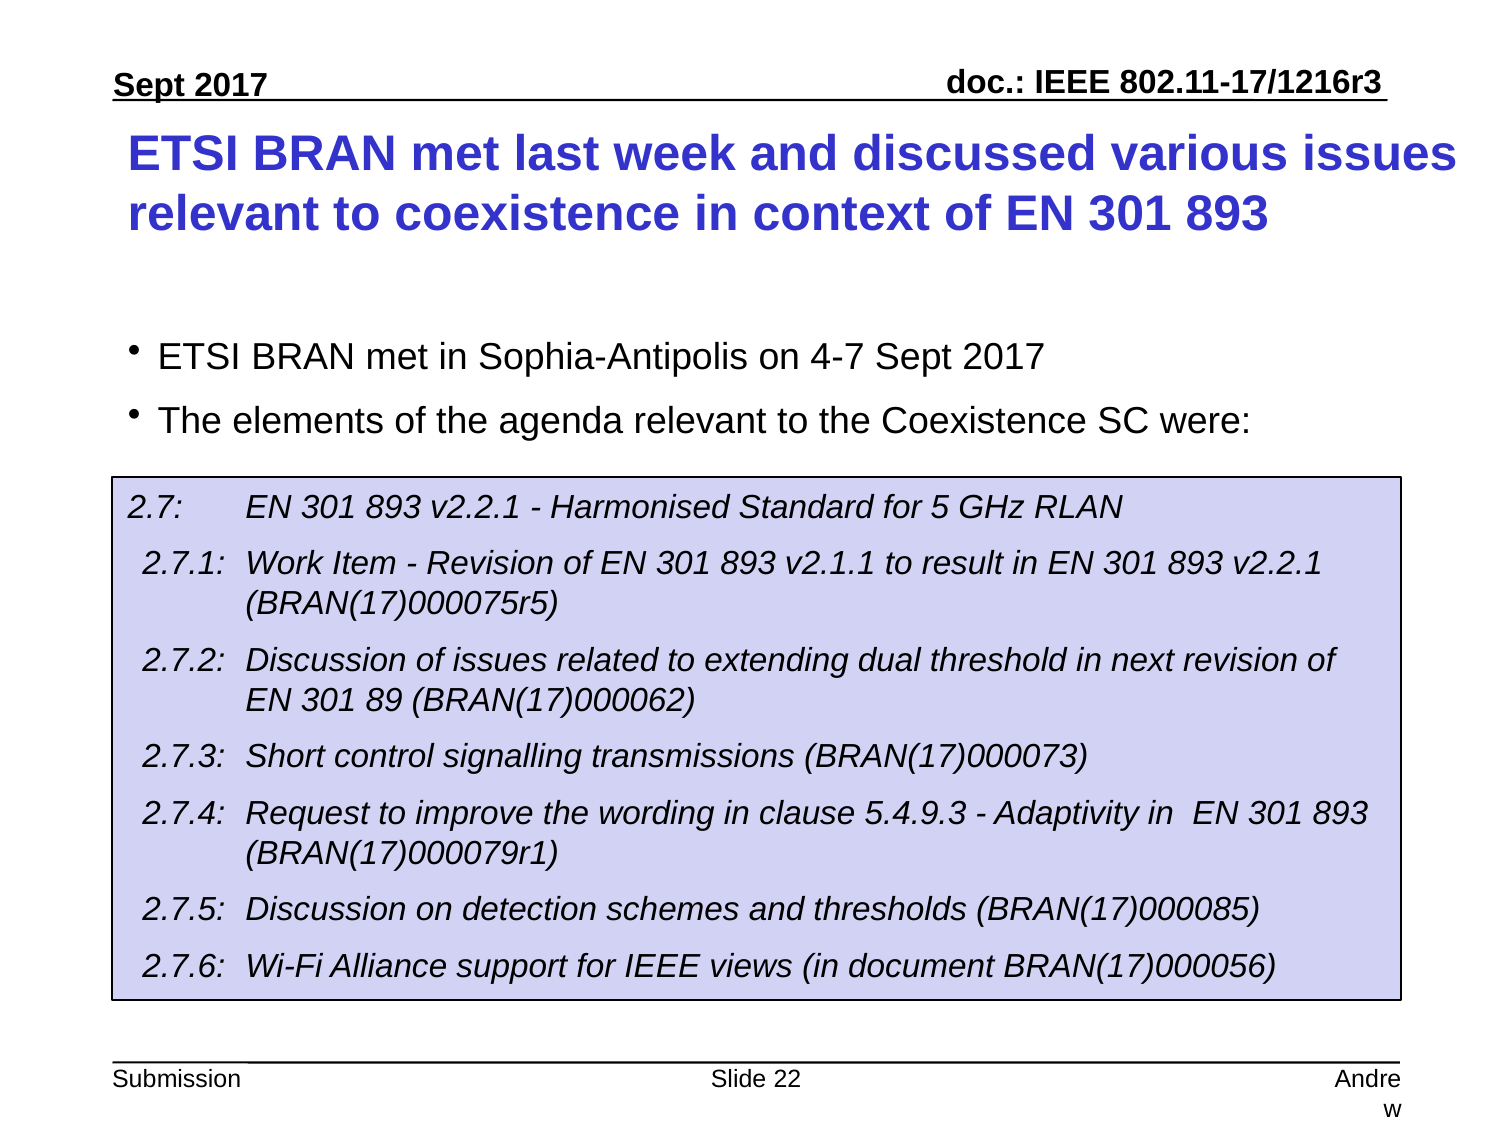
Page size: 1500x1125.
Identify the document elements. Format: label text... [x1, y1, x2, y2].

list ETSI BRAN met in Sophia-Antipolis on 4-7 Sept 2017 The elements of the agenda relevant to the Coexistence SC were: [112, 324, 1388, 477]
footer Andrew Myles, Cisco [1320, 1061, 1402, 1093]
text_box 2.7: EN 301 893 v2.2.1 - Harmonised Standard for 5 GHz RLAN 2.7.1: Work Item - Revision of EN 301 893 v2.1.1 to result in EN 301 893 v2.2.1 (BRAN(17)000075r5) 2.7.2: Discussion of issues related to extending dual threshold in next revision of EN 301 89 (BRAN(17)000062) 2.7.3: Short control signalling transmissions (BRAN(17)000073) 2.7.4: Request to improve the wording in clause 5.4.9.3 - Adaptivity in EN 301 893 (BRAN(17)000079r1) 2.7.5: Discussion on detection schemes and thresholds (BRAN(17)000085) 2.7.6: Wi-Fi Alliance support for IEEE views (in document BRAN(17)000056) [112, 477, 1402, 1000]
title ETSI BRAN met last week and discussed various issues relevant to coexistence in context of EN 301 893 [112, 112, 1475, 288]
slide_number Slide 22 [709, 1061, 803, 1093]
